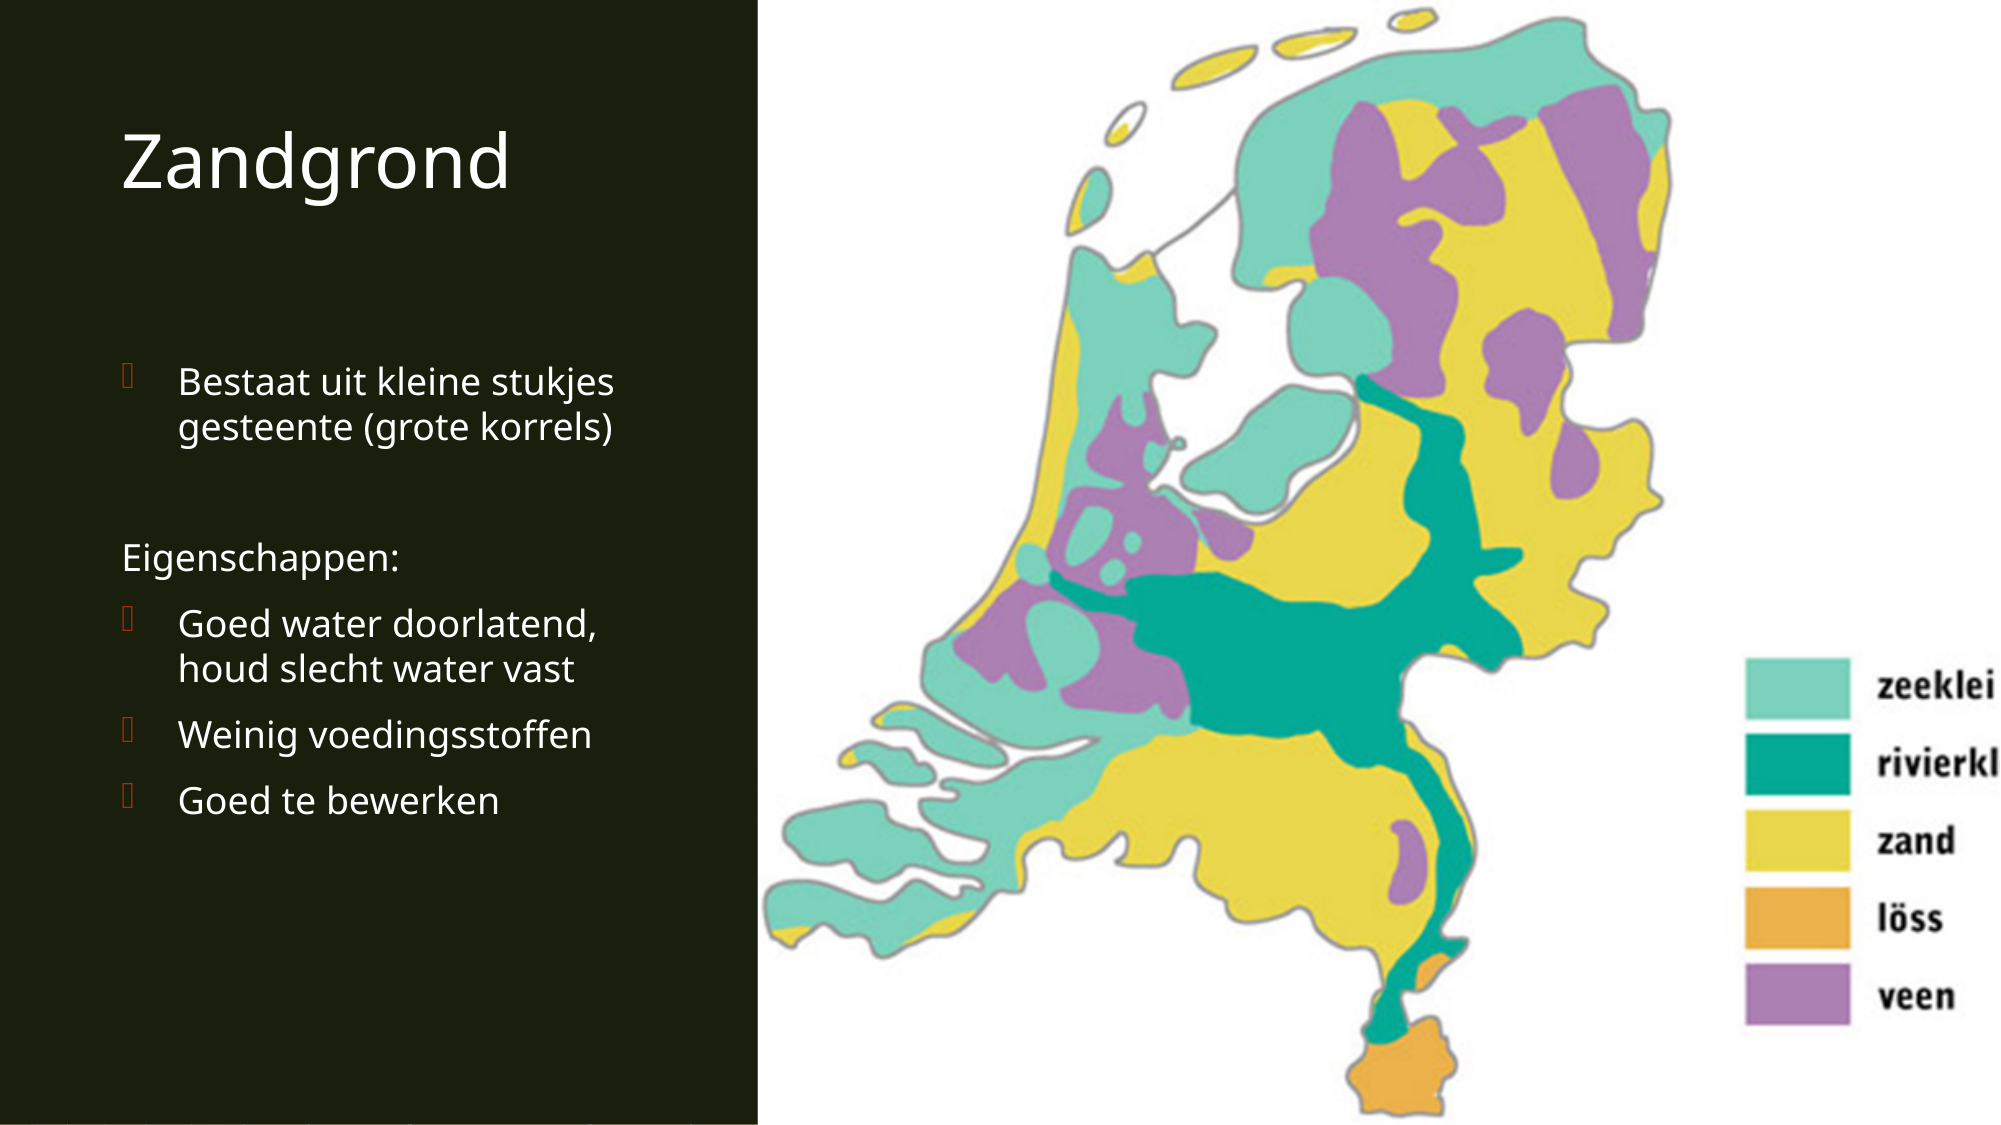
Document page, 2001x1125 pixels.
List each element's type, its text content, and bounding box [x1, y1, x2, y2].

list Bestaat uit kleine stukjes gesteente (grote korrels) Eigenschappen: Goed water doorlatend, houd slecht water vast Weinig voedingsstoffen Goed te bewerken [106, 350, 706, 967]
picture [757, 0, 2000, 1125]
title Zandgrond [106, 105, 706, 313]
text_box [0, 0, 757, 1125]
